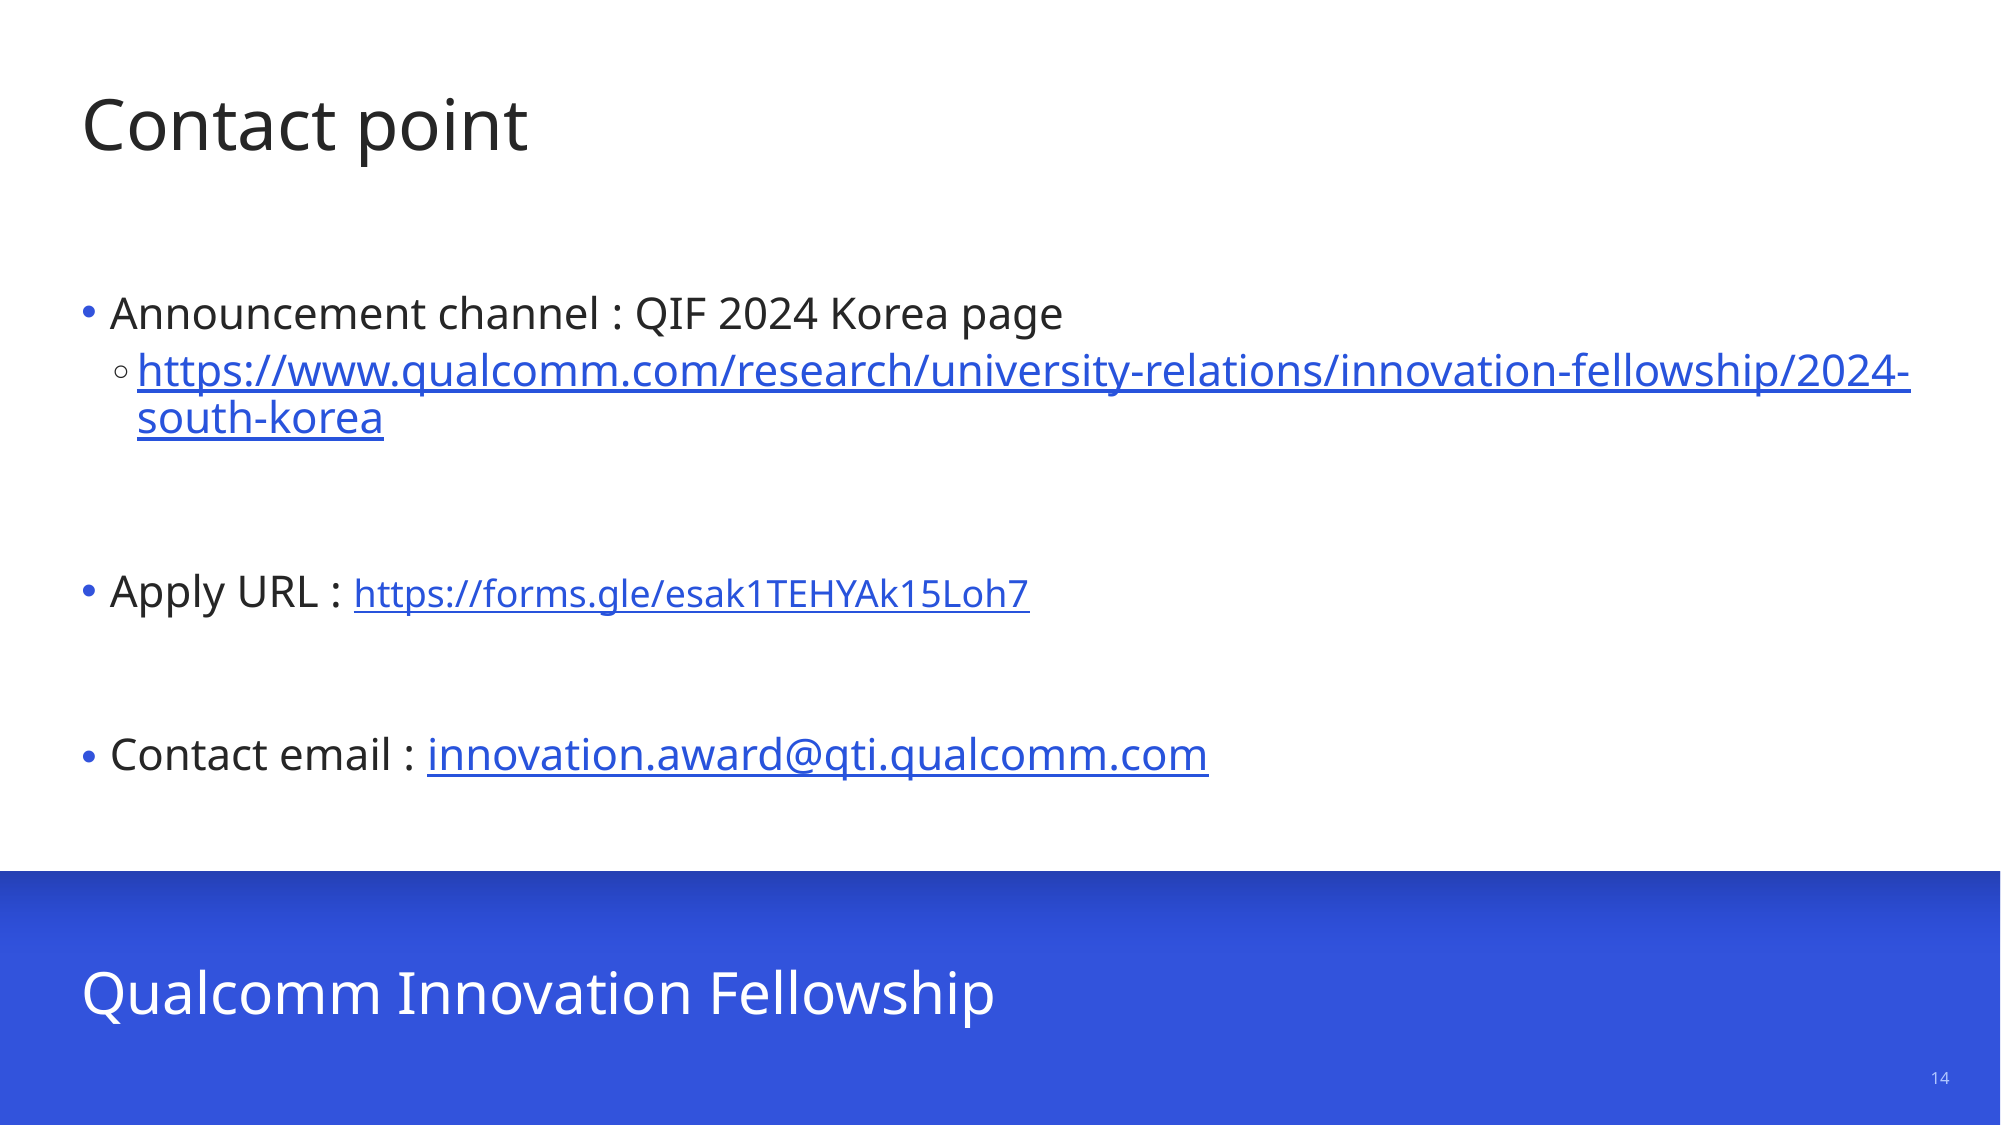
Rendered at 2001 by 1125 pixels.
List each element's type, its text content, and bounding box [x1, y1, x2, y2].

title Contact point [81, 94, 1917, 165]
list Qualcomm Innovation Fellowship [81, 919, 1917, 1073]
list Announcement channel : QIF 2024 Korea page https://www.qualcomm.com/research/university-relations/innovation-fellowship/2024-south-korea Apply URL : https://forms.gle/esak1TEHYAk15Loh7 Contact email : innovation.award@qti.qualcomm.com [81, 281, 1917, 788]
